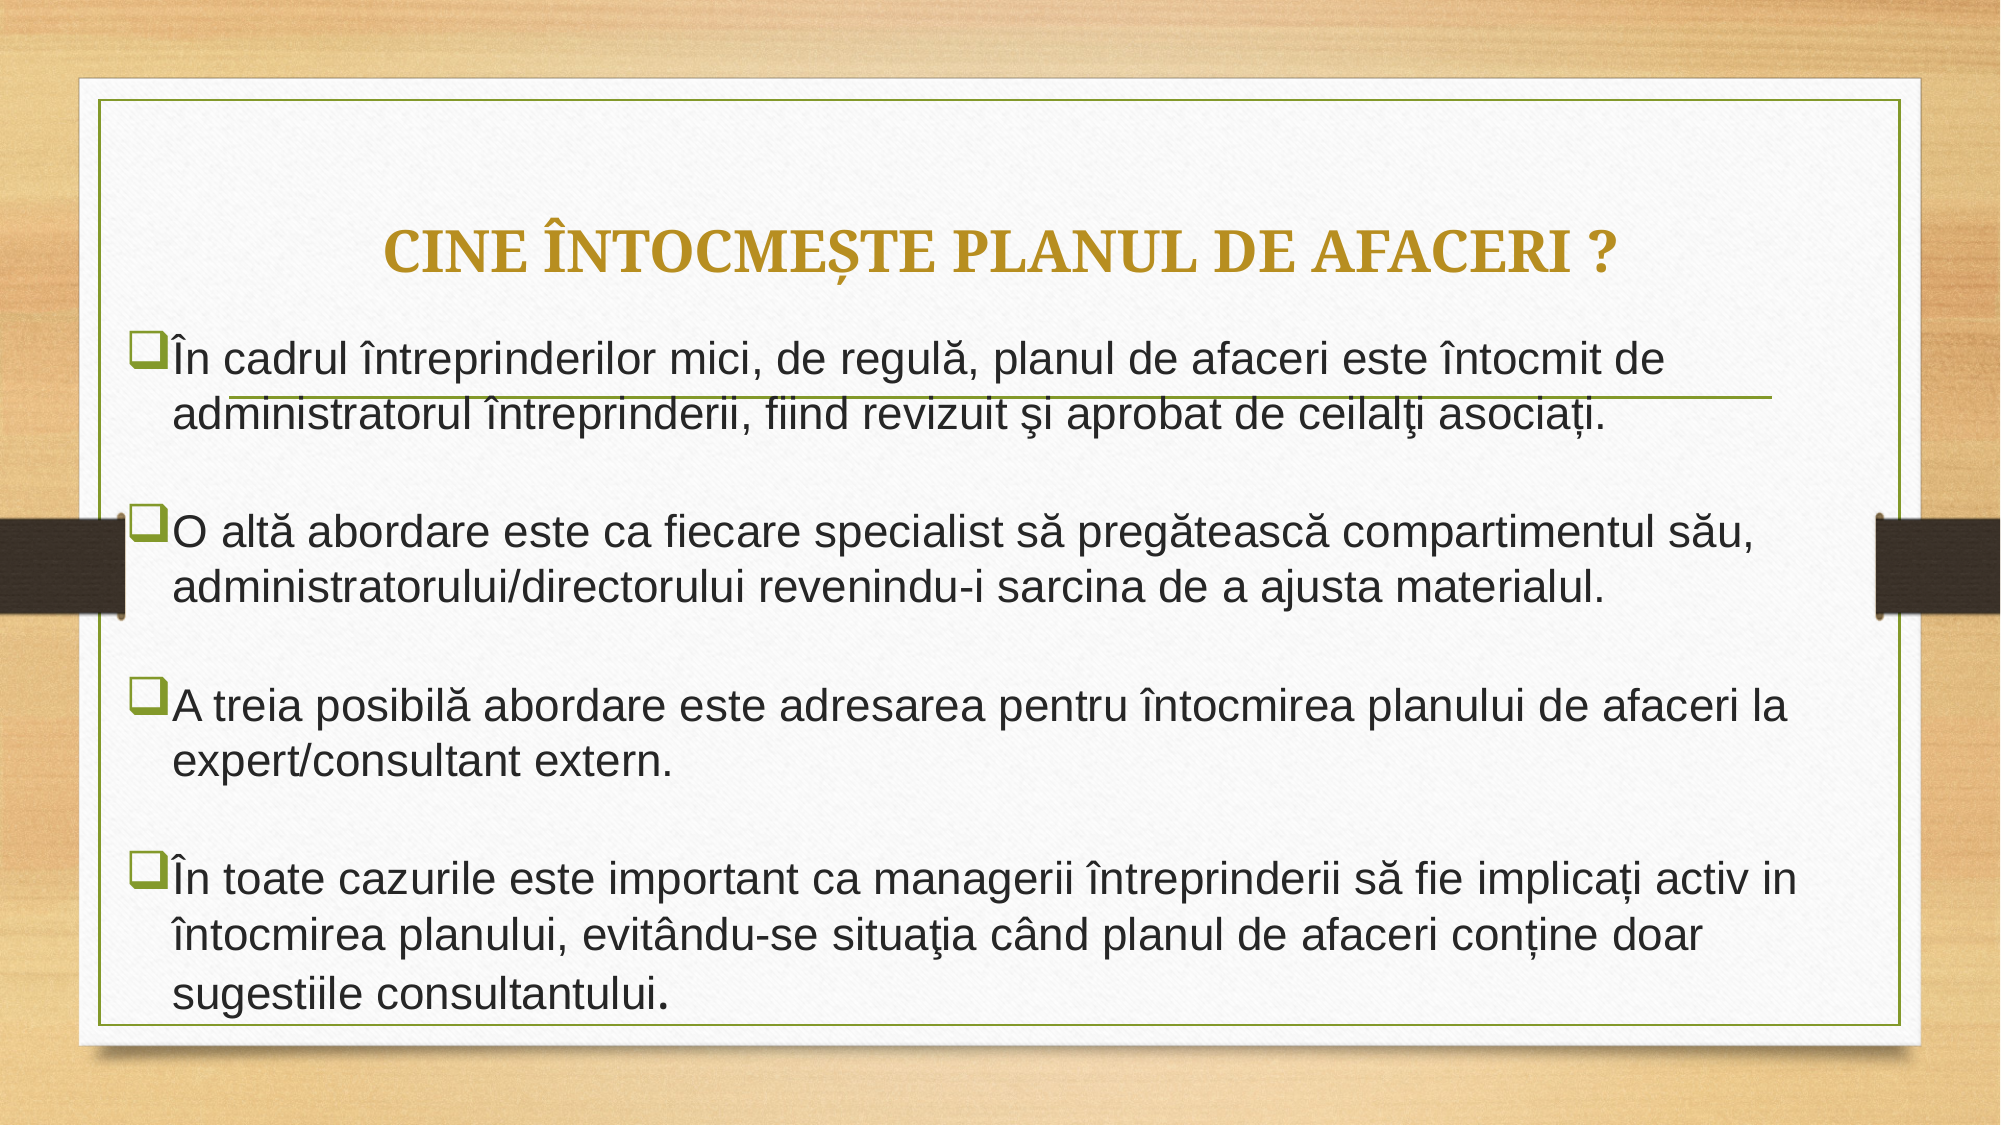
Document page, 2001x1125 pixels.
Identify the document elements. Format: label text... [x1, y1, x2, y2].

title CINE ÎNTOCMEŞTE PLANUL DE AFACERI ? [108, 188, 1909, 311]
picture [0, 0, 2001, 1125]
list În cadrul întreprinderilor mici, de regulă, planul de afaceri este întocmit de administratorul întreprinderii, fiind revizuit şi aprobat de ceilalţi asociați. O altă abordare este ca fiecare specialist să pregătească compartimentul său, administratorului/directorului revenindu-i sarcina de a ajusta materialul. A treia posibilă abordare este adresarea pentru întocmirea planului de afaceri la expert/consultant extern. În toate cazurile este important ca managerii întreprinderii să fie implicați activ in întocmirea planului, evitându-se situaţia când planul de afaceri conține doar sugestiile consultantului. [110, 321, 1911, 1125]
